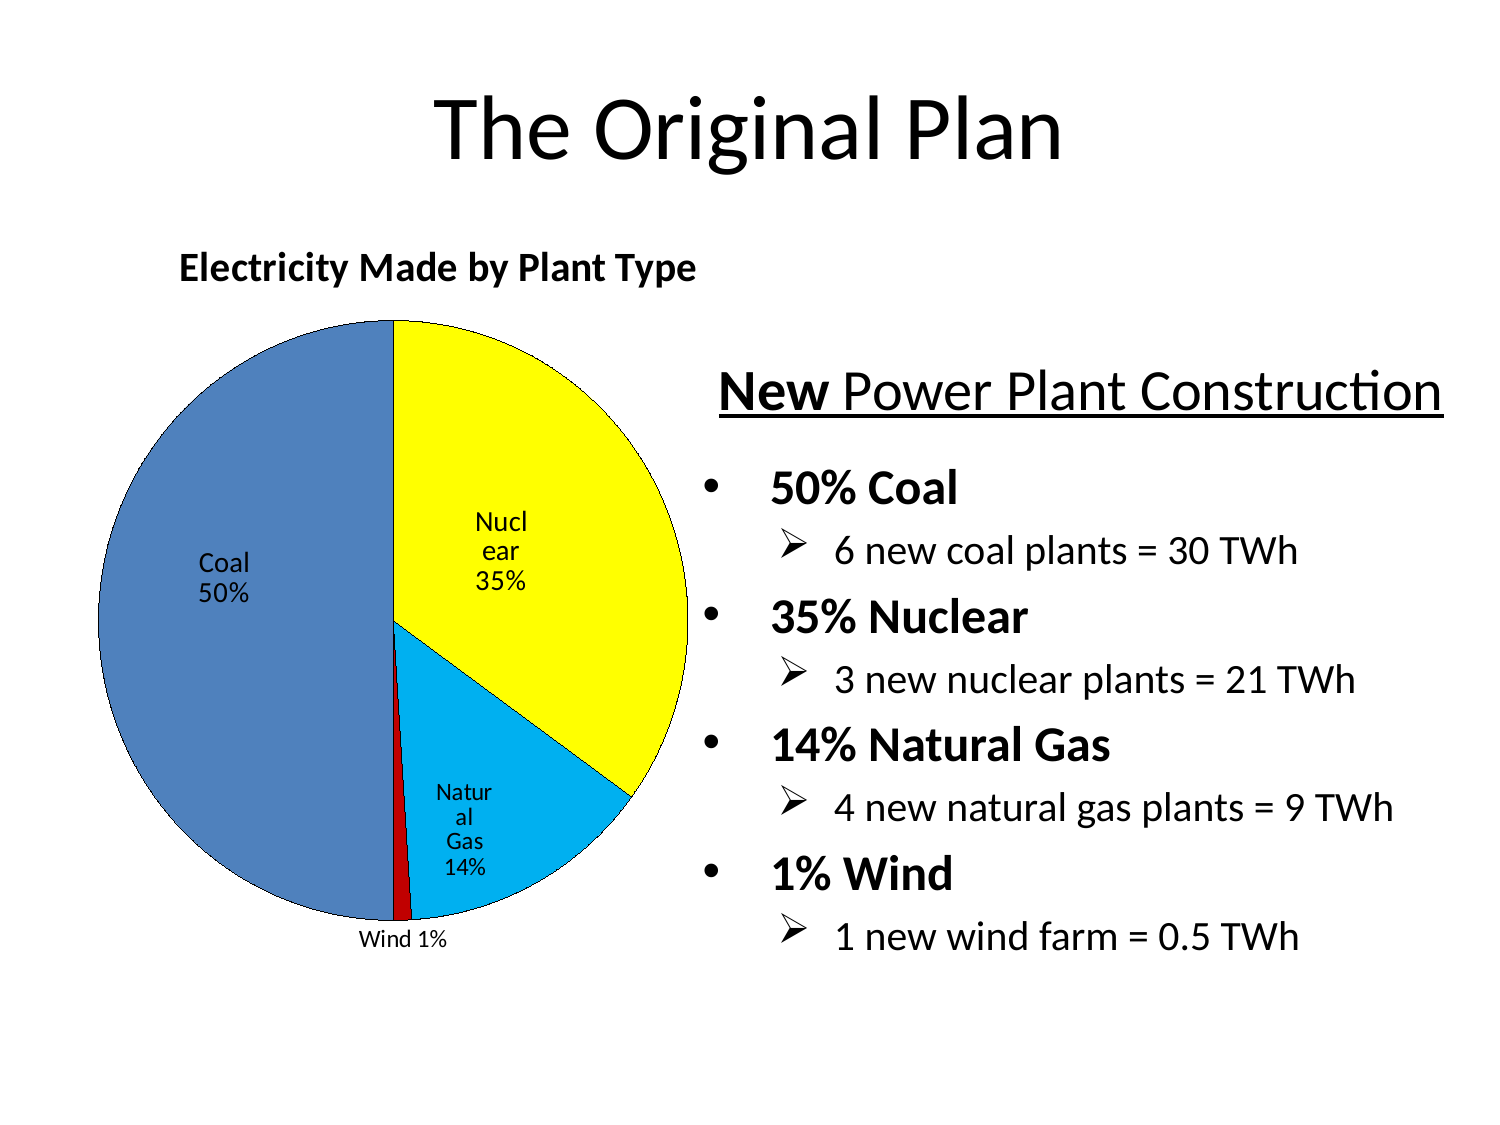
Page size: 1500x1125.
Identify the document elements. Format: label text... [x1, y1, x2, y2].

list New Power Plant Construction 50% Coal 6 new coal plants = 30 TWh 35% Nuclear 3 new nuclear plants = 21 TWh 14% Natural Gas 4 new natural gas plants = 9 TWh 1% Wind 1 new wind farm = 0.5 TWh [779, 344, 1475, 997]
title The Original Plan [75, 45, 1425, 200]
chart [37, 224, 776, 1005]
